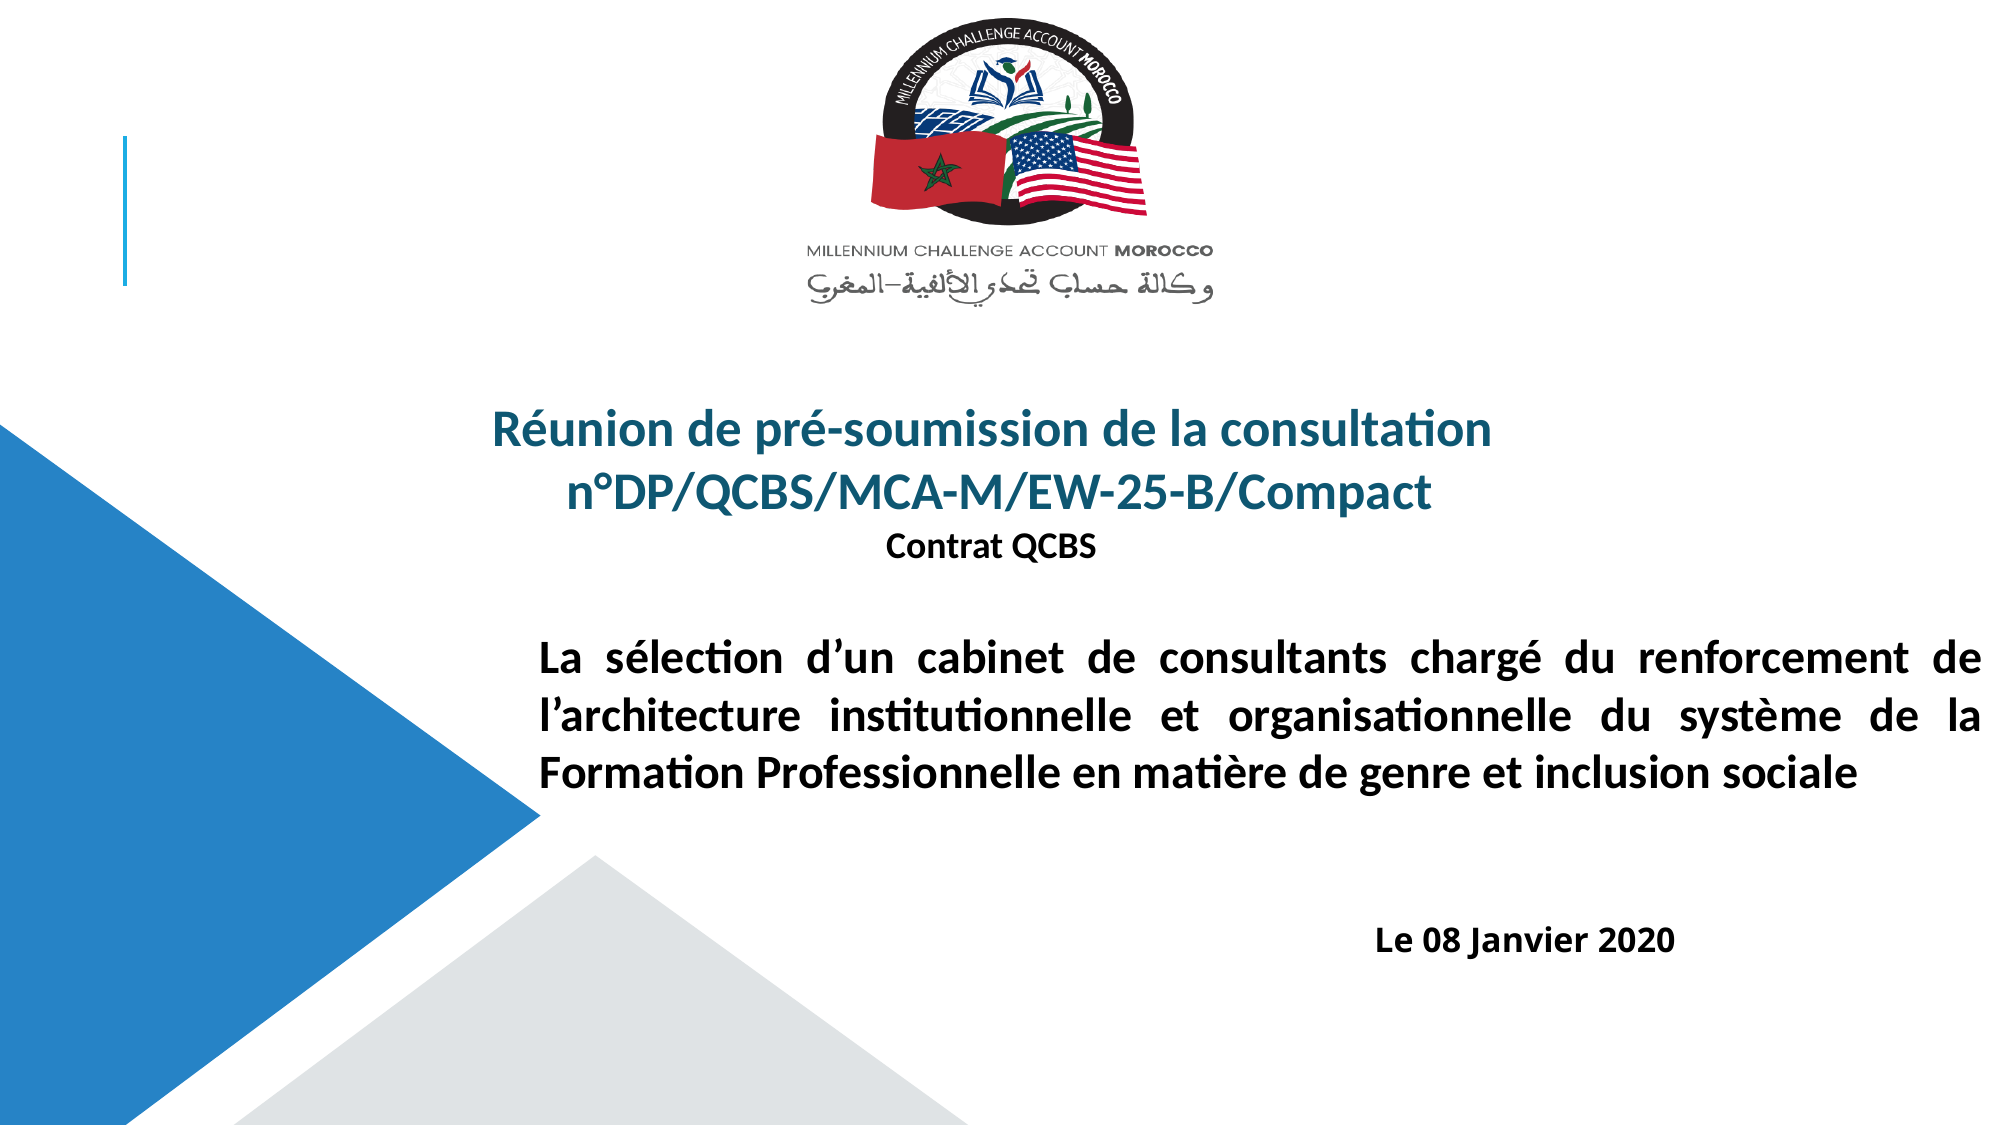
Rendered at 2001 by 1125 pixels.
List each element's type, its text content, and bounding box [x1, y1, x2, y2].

text_box Réunion de pré-soumission de la consultation n°DP/QCBS/MCA-M/EW-25-B/Compact Contrat QCBS La sélection d’un cabinet de consultants chargé du renforcement de l’architecture institutionnelle et organisationnelle du système de la Formation Professionnelle en matière de genre et inclusion sociale Le 08 Janvier 2020 [0, 5, 2000, 1058]
picture [795, 9, 1224, 314]
